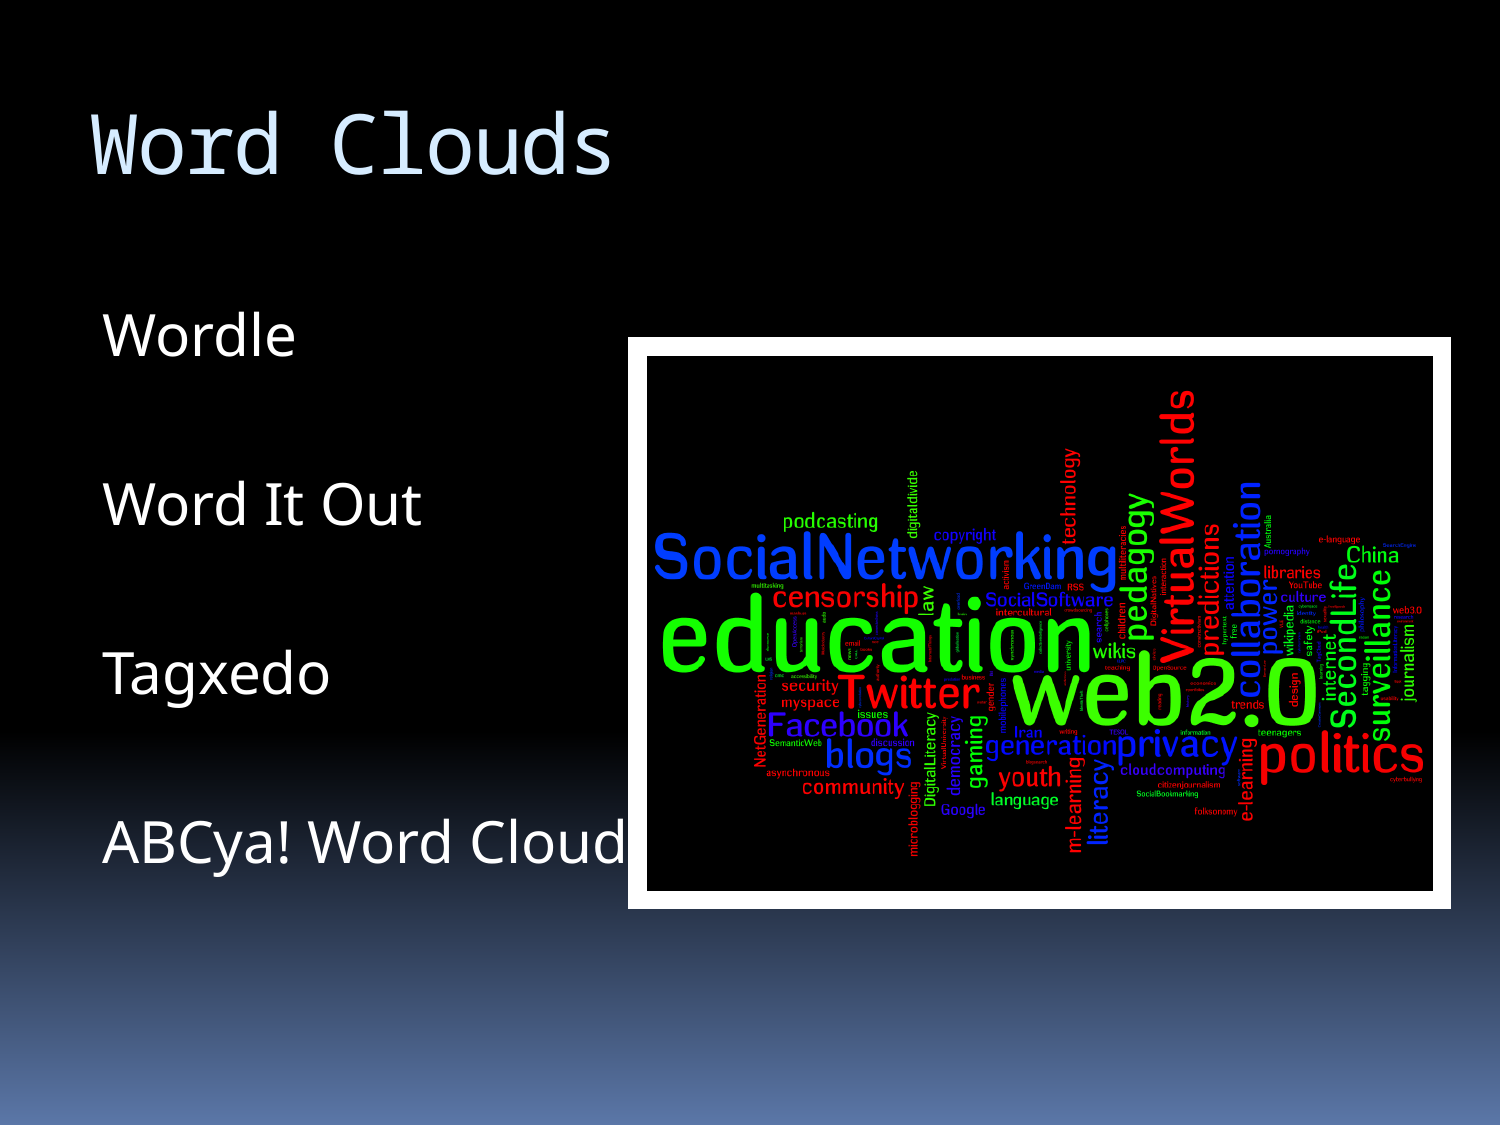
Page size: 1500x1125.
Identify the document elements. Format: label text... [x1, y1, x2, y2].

list Wordle Word It Out Tagxedo ABCya! Word Clouds [76, 290, 739, 1033]
picture [628, 337, 1452, 910]
title Word Clouds [75, 83, 1425, 234]
